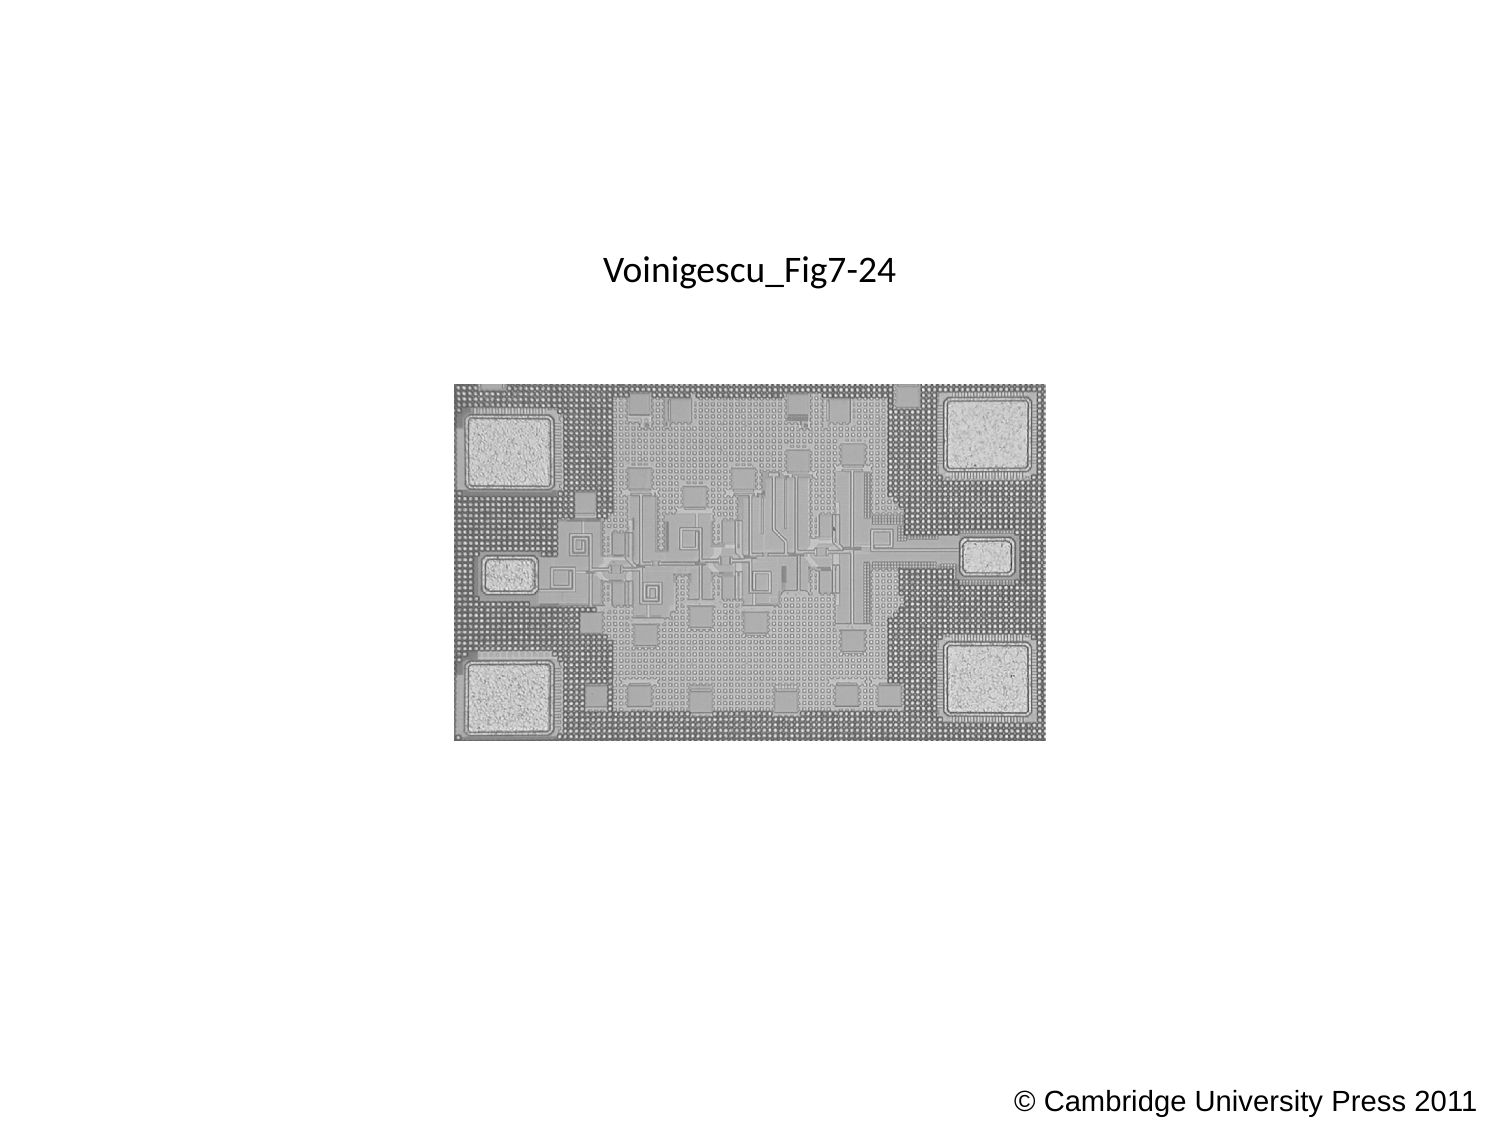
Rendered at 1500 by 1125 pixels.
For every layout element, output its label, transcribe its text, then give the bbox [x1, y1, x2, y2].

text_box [453, 237, 1046, 741]
text_box © Cambridge University Press 2011 [907, 1074, 1493, 1125]
